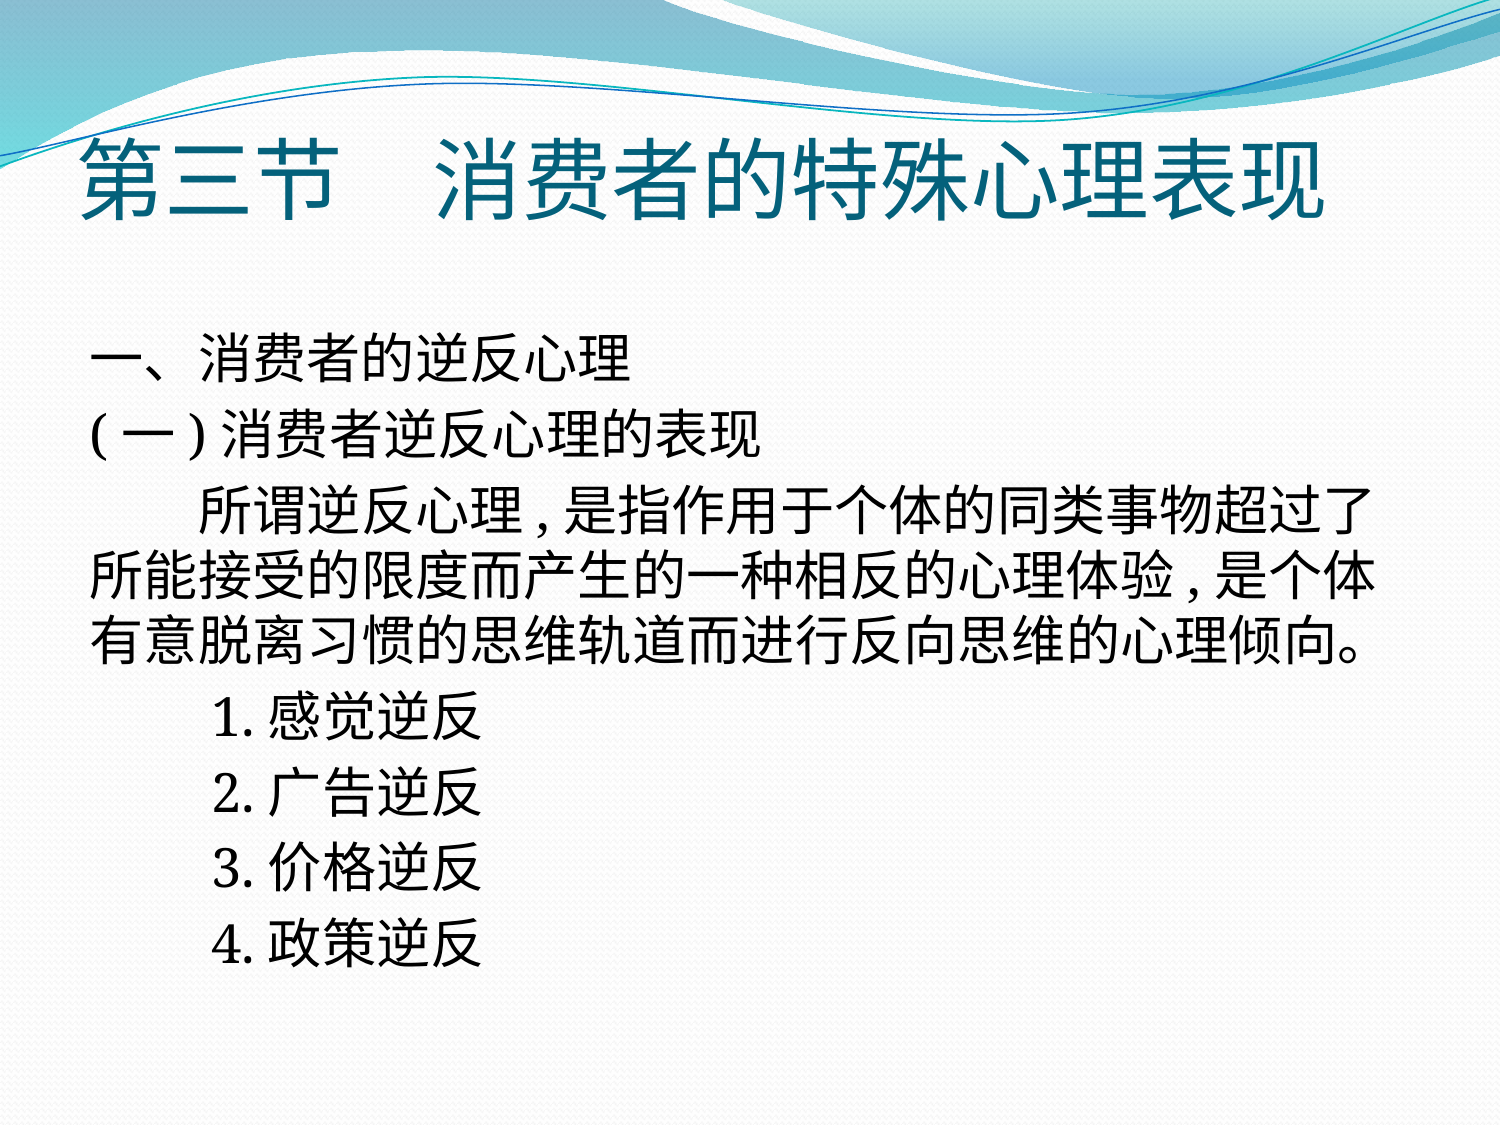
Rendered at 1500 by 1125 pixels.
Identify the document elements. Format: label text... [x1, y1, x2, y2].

list 一、消费者的逆反心理 (一)消费者逆反心理的表现 所谓逆反心理,是指作用于个体的同类事物超过了所能接受的限度而产生的一种相反的心理体验,是个体有意脱离习惯的思维轨道而进行反向思维的心理倾向。 1.感觉逆反 2.广告逆反 3.价格逆反 4.政策逆反 [75, 317, 1425, 1038]
title 第三节 消费者的特殊心理表现 [75, 115, 1425, 232]
